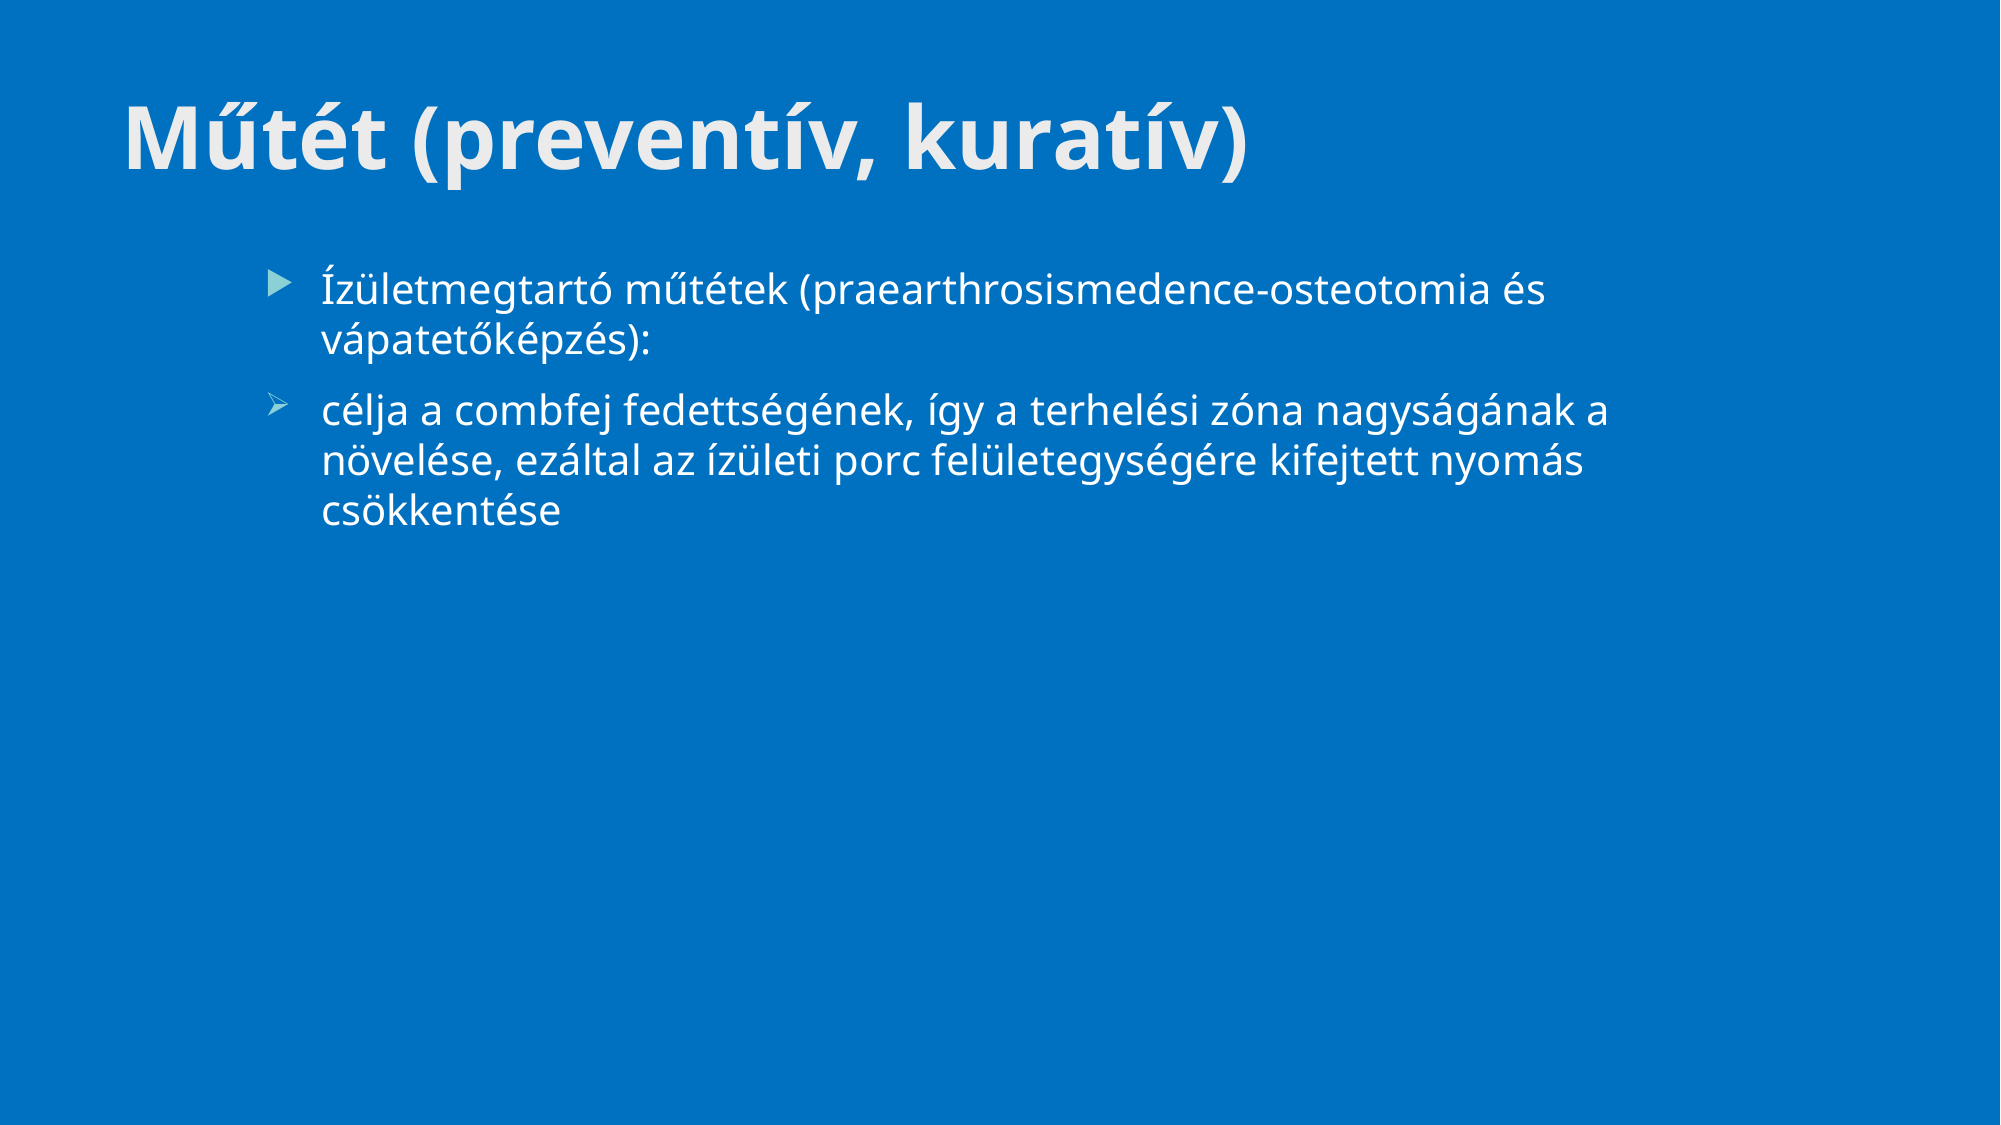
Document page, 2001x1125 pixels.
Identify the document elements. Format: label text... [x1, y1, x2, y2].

title Műtét (preventív, kuratív) [106, 74, 1649, 304]
list Ízületmegtartó műtétek (praearthrosismedence-osteotomia és vápatetőképzés): célja a combfej fedettségének, így a terhelési zóna nagyságának a növelése, ezáltal az ízületi porc felületegységére kifejtett nyomás csökkentése [249, 184, 1750, 1005]
